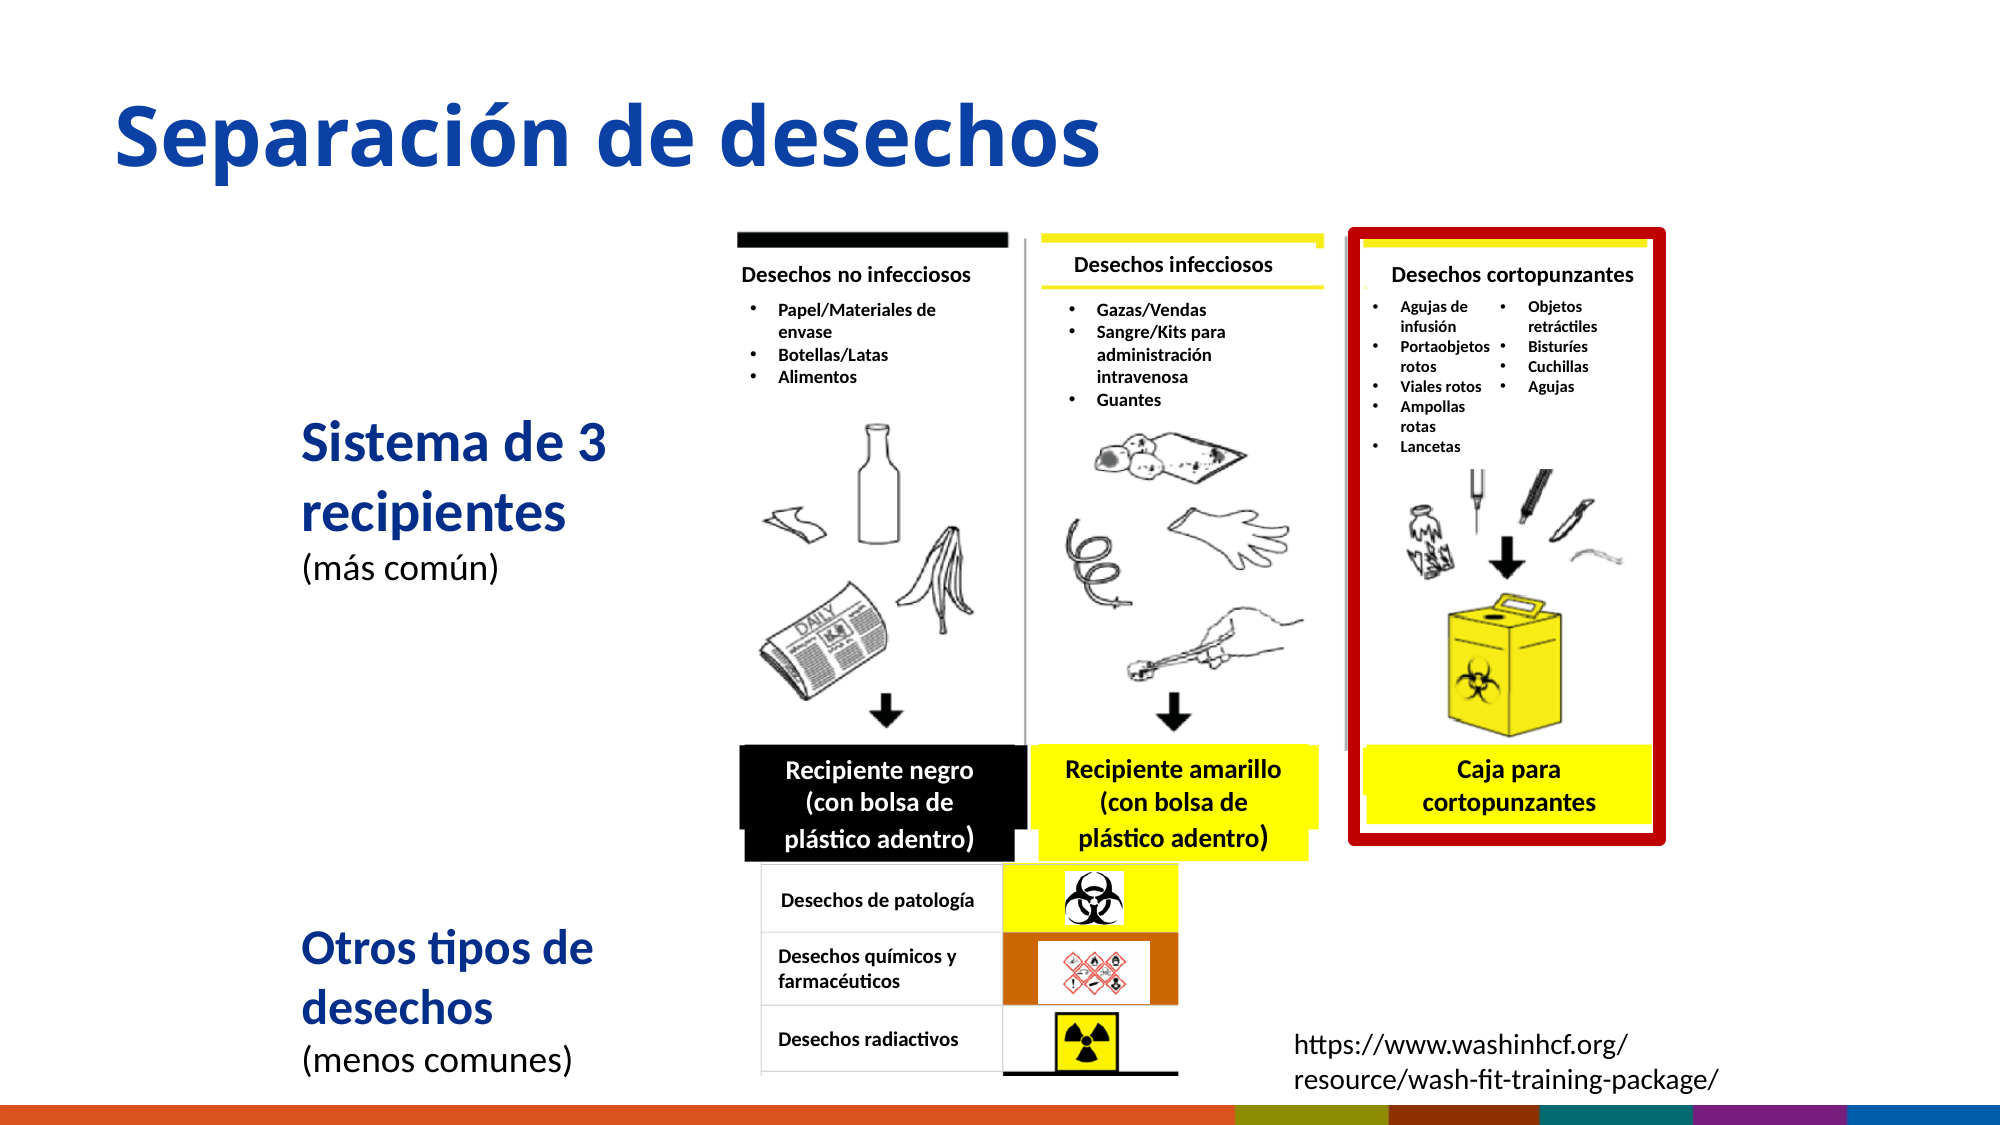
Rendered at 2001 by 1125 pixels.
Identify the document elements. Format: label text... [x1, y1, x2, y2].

picture [0, 1105, 2000, 1125]
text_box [726, 214, 1660, 1076]
text_box Sistema de 3 recipientes (más común) [284, 393, 642, 597]
text_box Otros tipos de desechos (menos comunes) [284, 905, 762, 1089]
text_box https://www.washinhcf.org/resource/wash-fit-training-package/ [1279, 1017, 1750, 1103]
title Separación de desechos [99, 45, 1900, 191]
